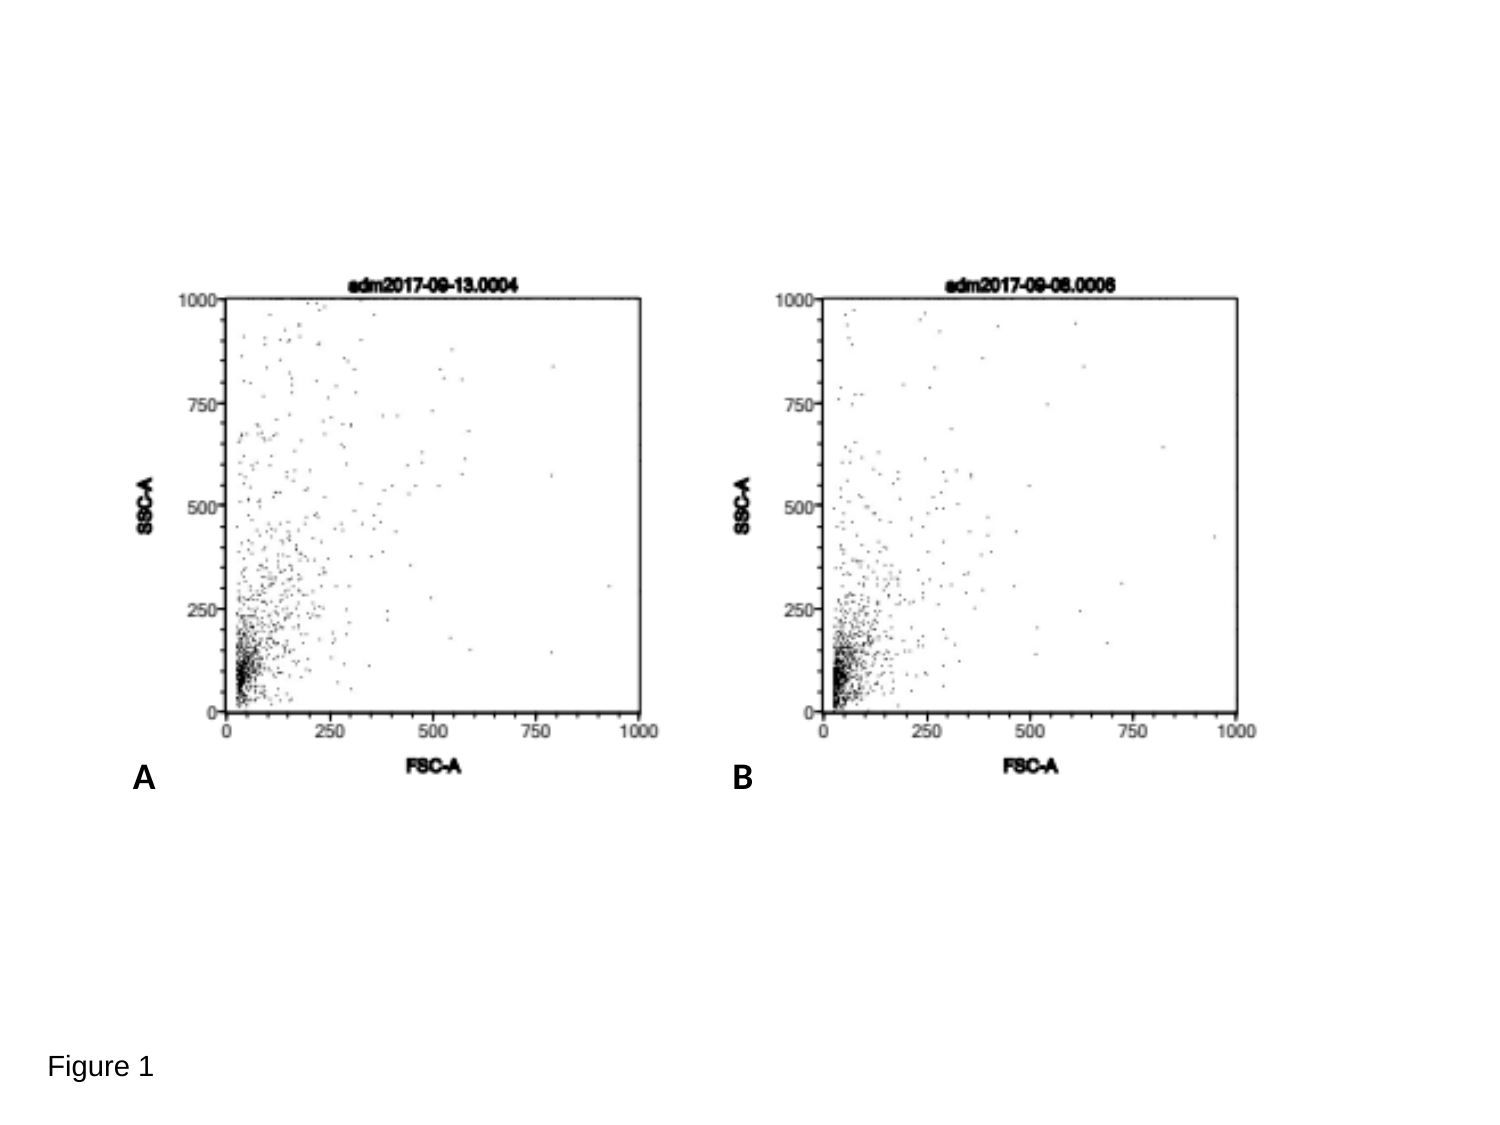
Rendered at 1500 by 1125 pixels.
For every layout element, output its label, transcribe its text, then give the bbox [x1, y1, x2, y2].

text_box Figure 1 [32, 1040, 338, 1090]
picture [117, 241, 1363, 806]
